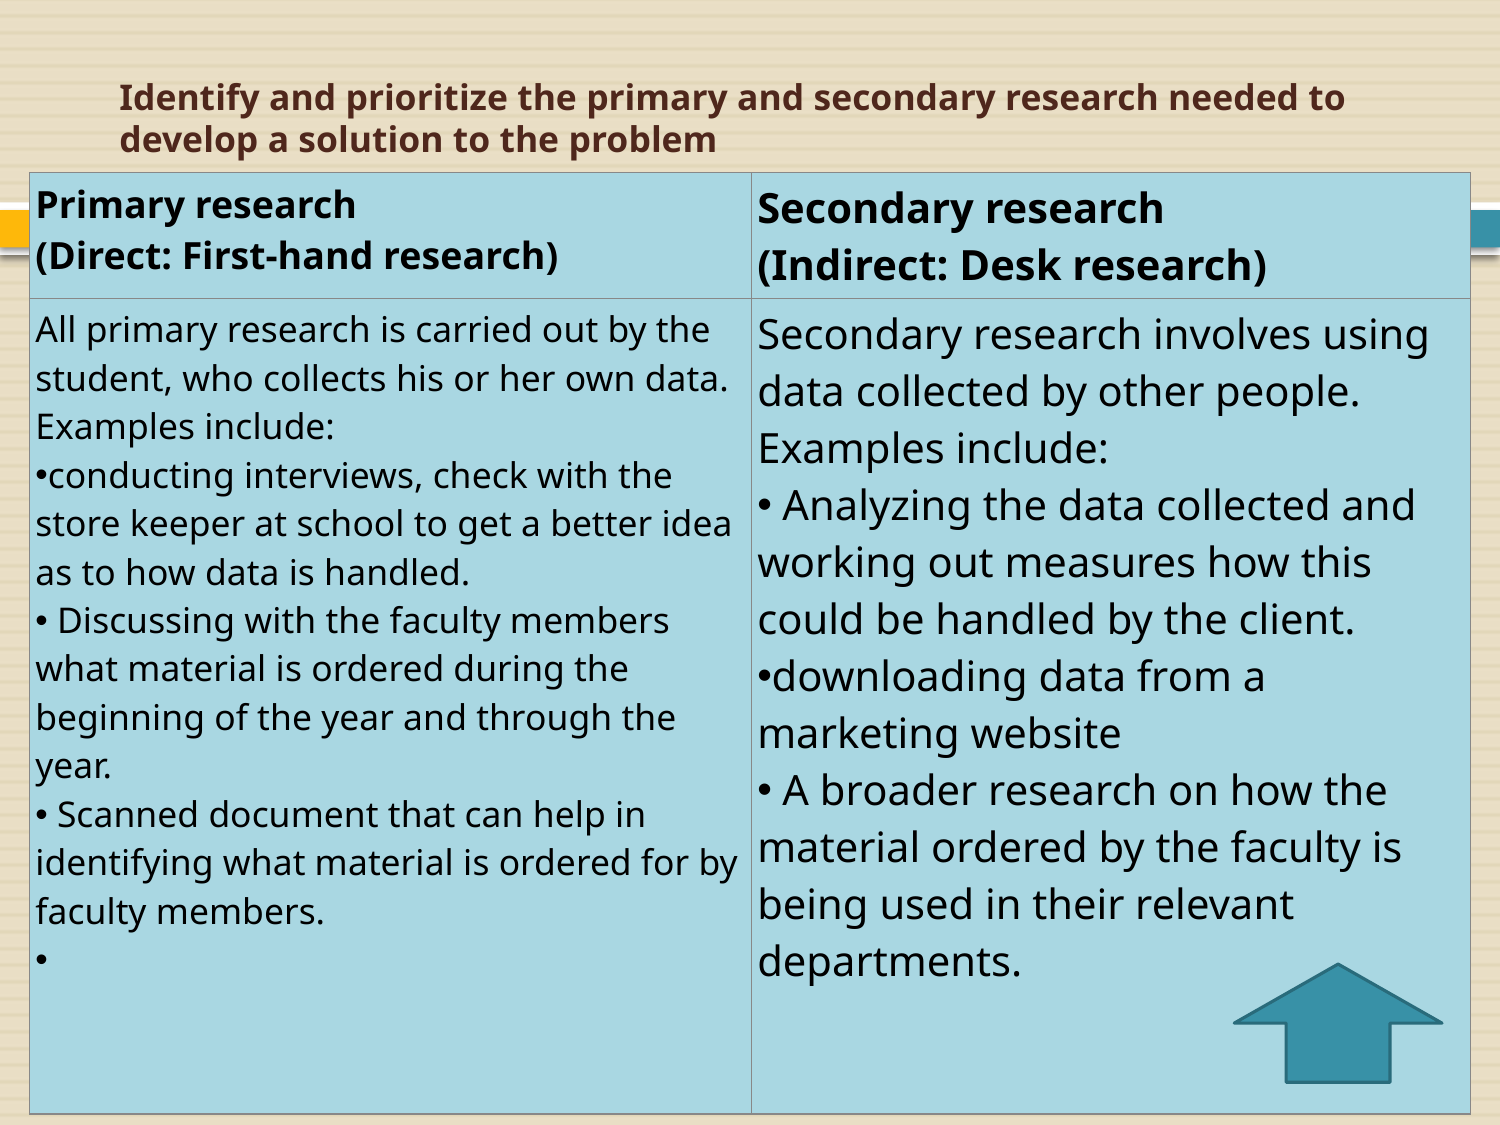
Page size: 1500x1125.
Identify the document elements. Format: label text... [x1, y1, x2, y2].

title Identify and prioritize the primary and secondary research needed to develop a solution to the problem [104, 66, 1442, 172]
text_box [1232, 962, 1444, 1084]
table_header Primary research (Direct: First-hand research) [30, 173, 751, 298]
table_cell Secondary research involves using data collected by other people. Examples include: Analyzing the data collected and working out measures how this could be handled by the client. downloading data from a marketing website A broader research on how the material ordered by the faculty is being used in their relevant departments. [752, 299, 1470, 1113]
table_header Secondary research (Indirect: Desk research) [752, 173, 1470, 298]
table_cell All primary research is carried out by the student, who collects his or her own data. Examples include: conducting interviews, check with the store keeper at school to get a better idea as to how data is handled. Discussing with the faculty members what material is ordered during the beginning of the year and through the year. Scanned document that can help in identifying what material is ordered for by faculty members. [30, 299, 751, 1113]
